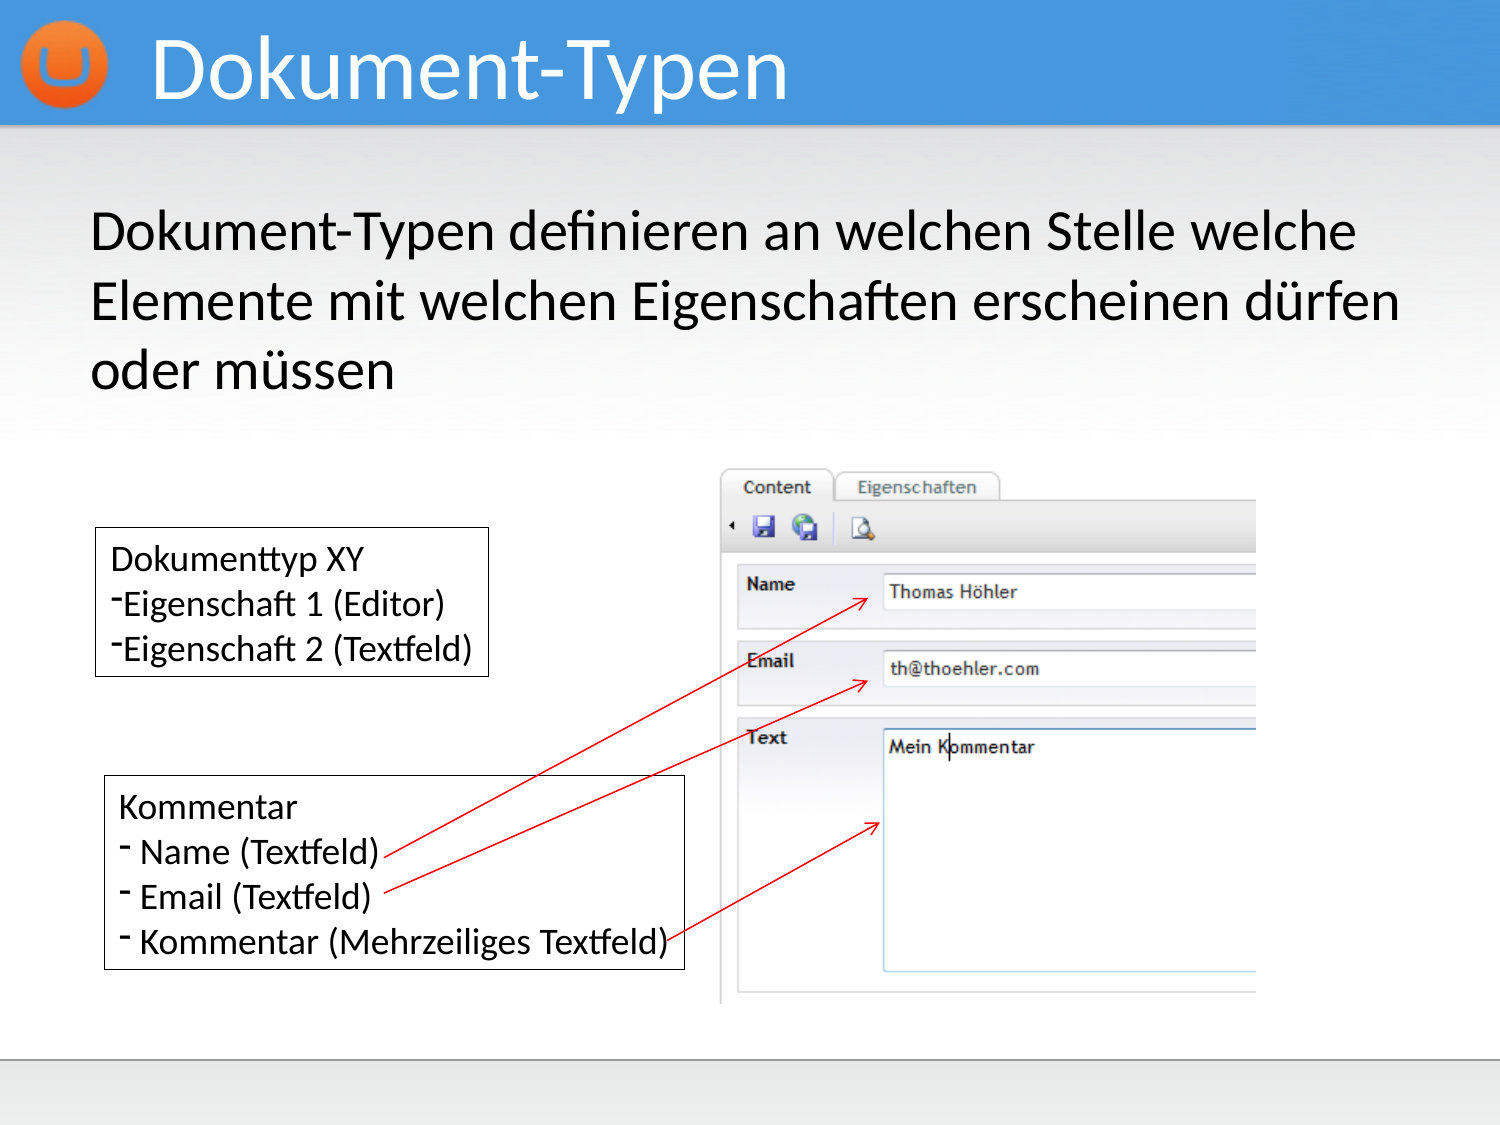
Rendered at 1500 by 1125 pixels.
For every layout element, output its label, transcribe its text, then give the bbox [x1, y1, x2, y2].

text_box Kommentar Name (Textfeld) Email (Textfeld) Kommentar (Mehrzeiliges Textfeld) [104, 775, 685, 970]
list Dokument-Typen definieren an welchen Stelle welche Elemente mit welchen Eigenschaften erscheinen dürfen oder müssen [75, 184, 1425, 445]
picture [0, 0, 1500, 1125]
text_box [383, 597, 869, 679]
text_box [383, 680, 869, 894]
text_box Dokumenttyp XY Eigenschaft 1 (Editor) Eigenschaft 2 (Textfeld) [95, 527, 489, 677]
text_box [666, 822, 881, 941]
title Dokument-Typen [135, 0, 1500, 126]
